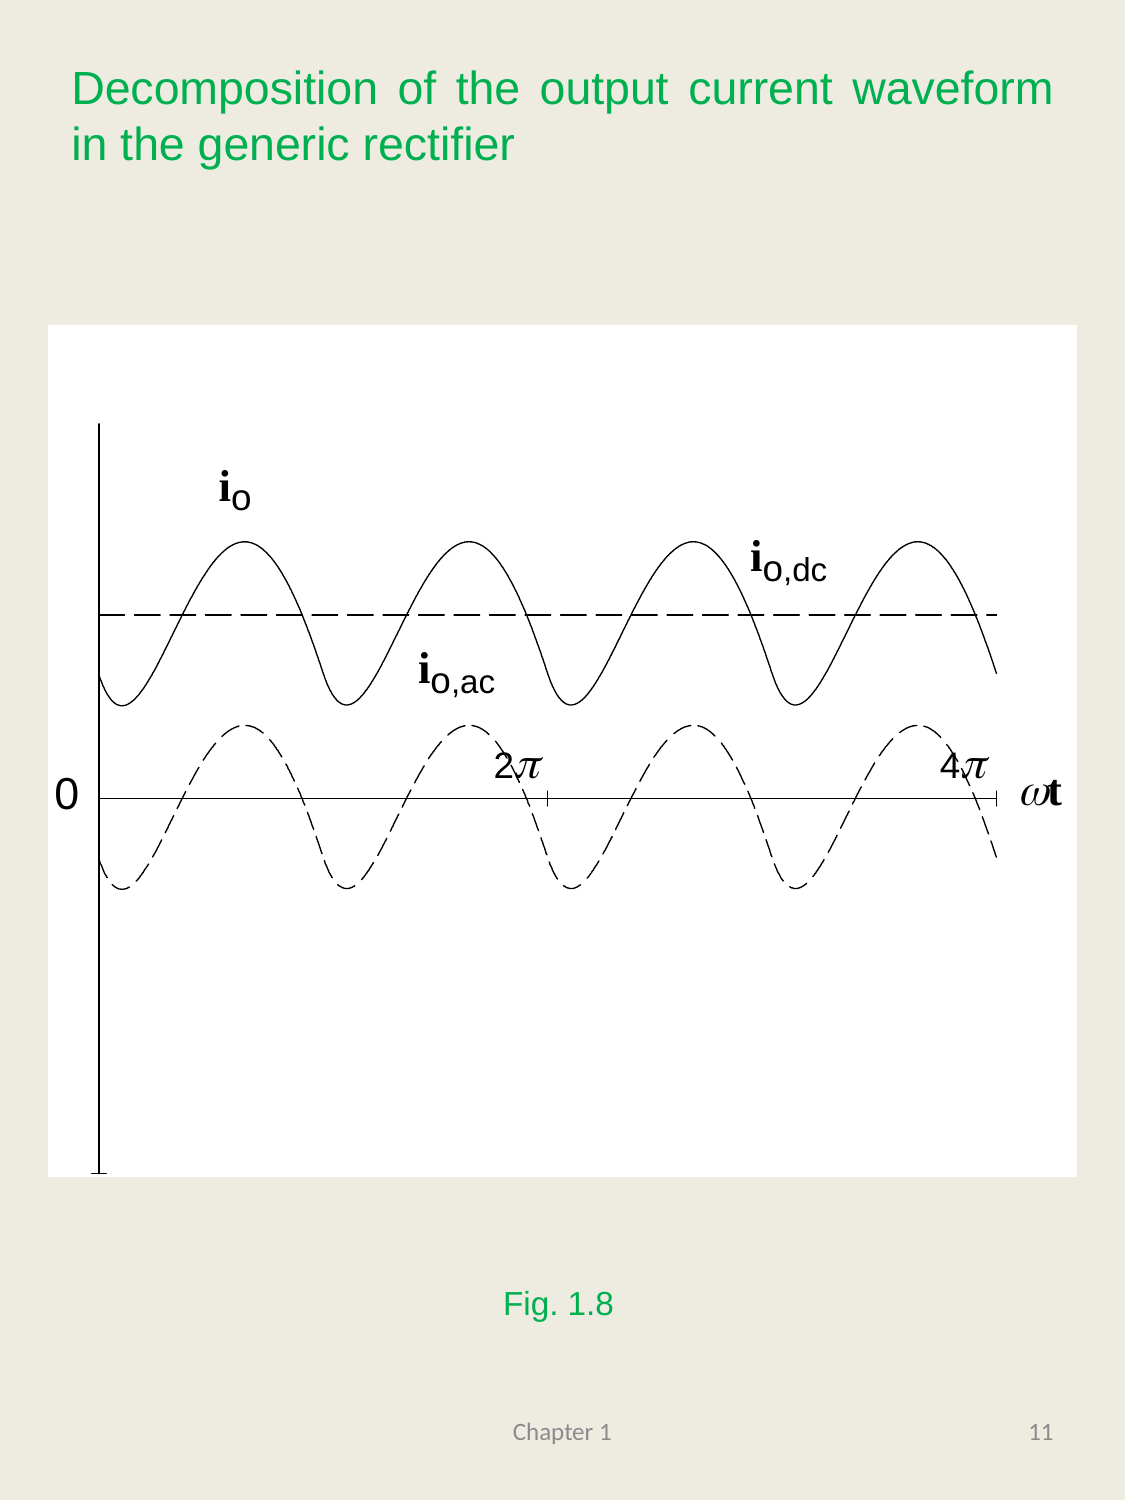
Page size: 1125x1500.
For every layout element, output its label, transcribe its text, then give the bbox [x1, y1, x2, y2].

slide_number 11 [806, 1390, 1069, 1471]
text_box Fig. 1.8 [488, 1274, 630, 1330]
title Decomposition of the output current waveform in the generic rectifier [56, 50, 1069, 178]
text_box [47, 324, 1078, 1178]
footer Chapter 1 [384, 1390, 741, 1471]
